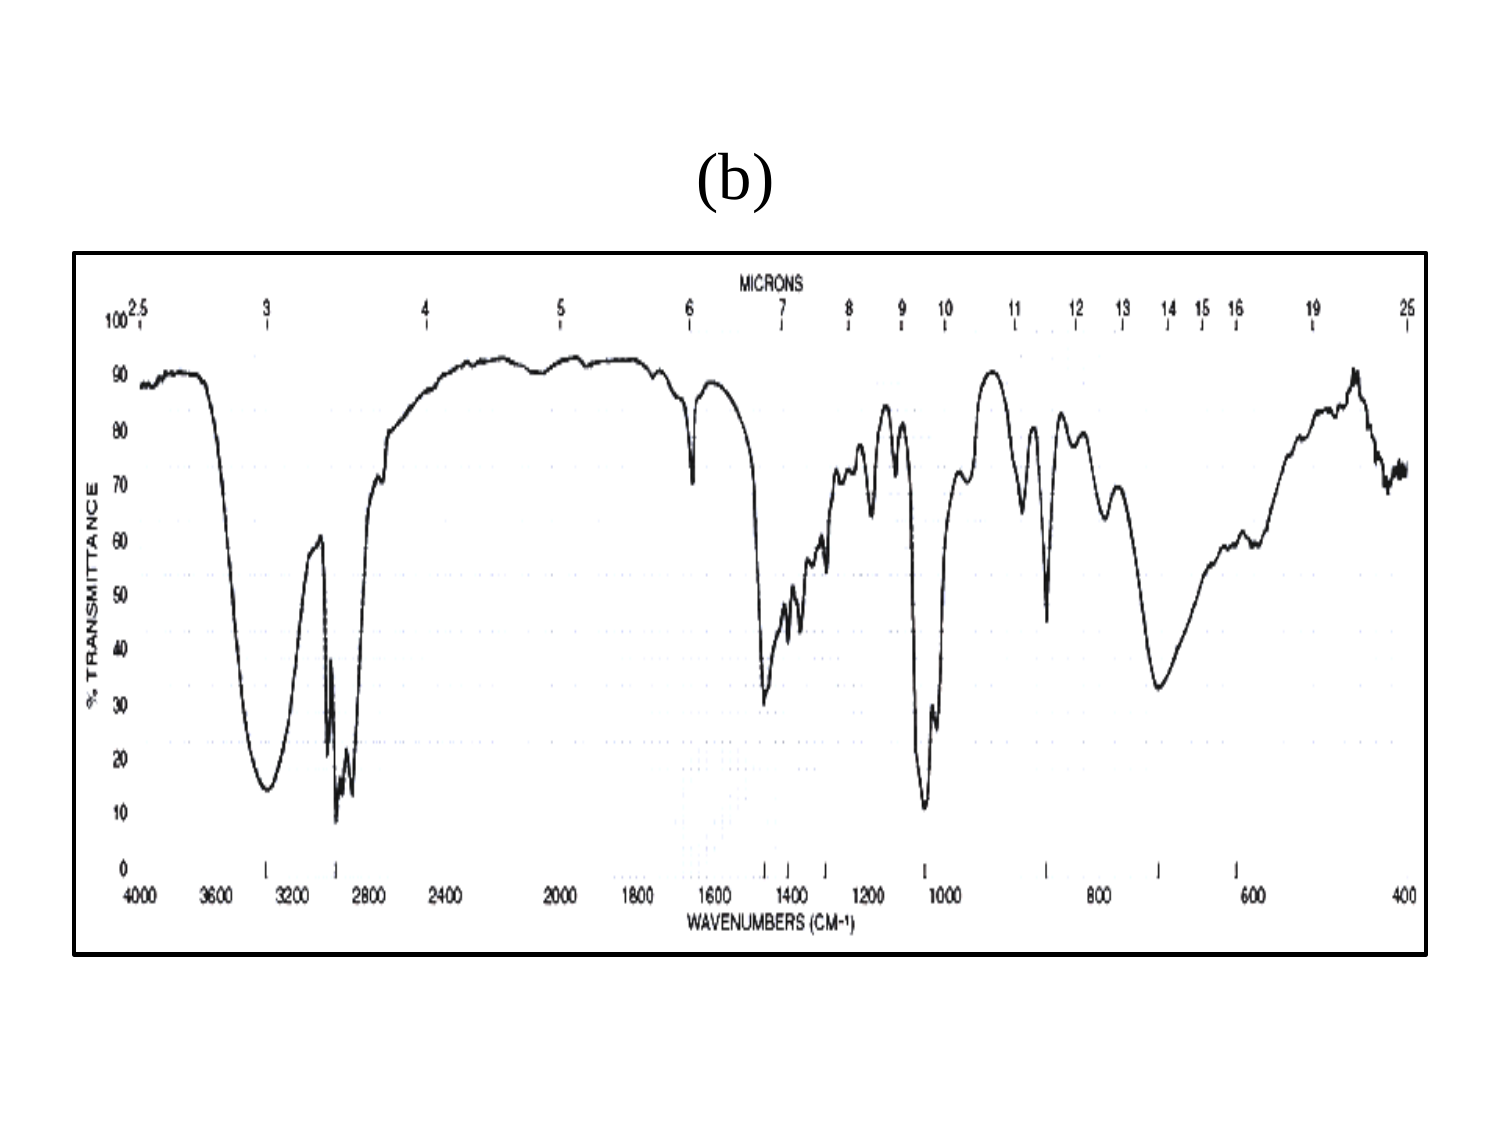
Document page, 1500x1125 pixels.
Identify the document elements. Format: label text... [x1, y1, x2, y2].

text_box (b) [681, 125, 789, 220]
picture [75, 255, 1424, 953]
